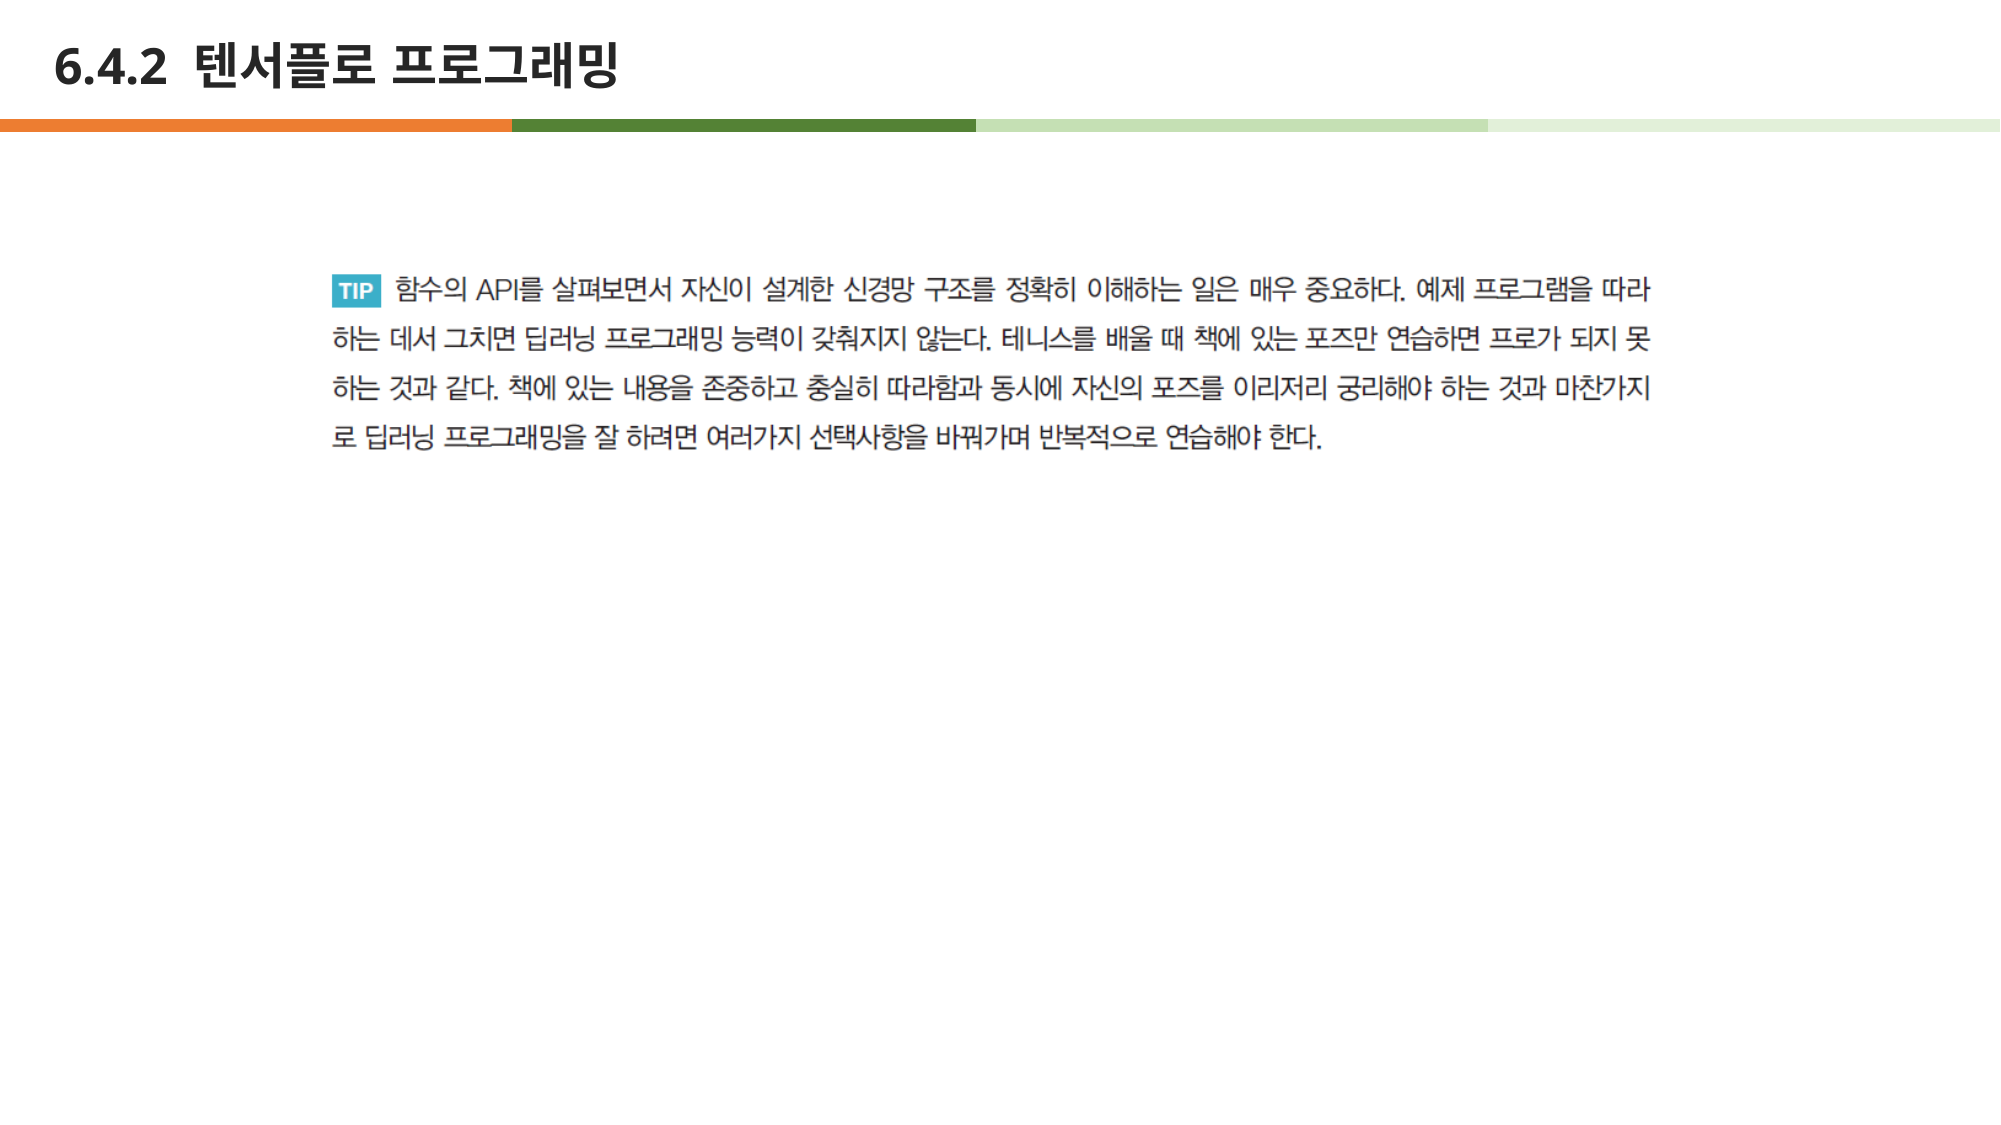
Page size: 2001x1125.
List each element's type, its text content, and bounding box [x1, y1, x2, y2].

picture [326, 267, 1659, 468]
title 6.4.2 텐서플로 프로그래밍 [39, 23, 1693, 114]
